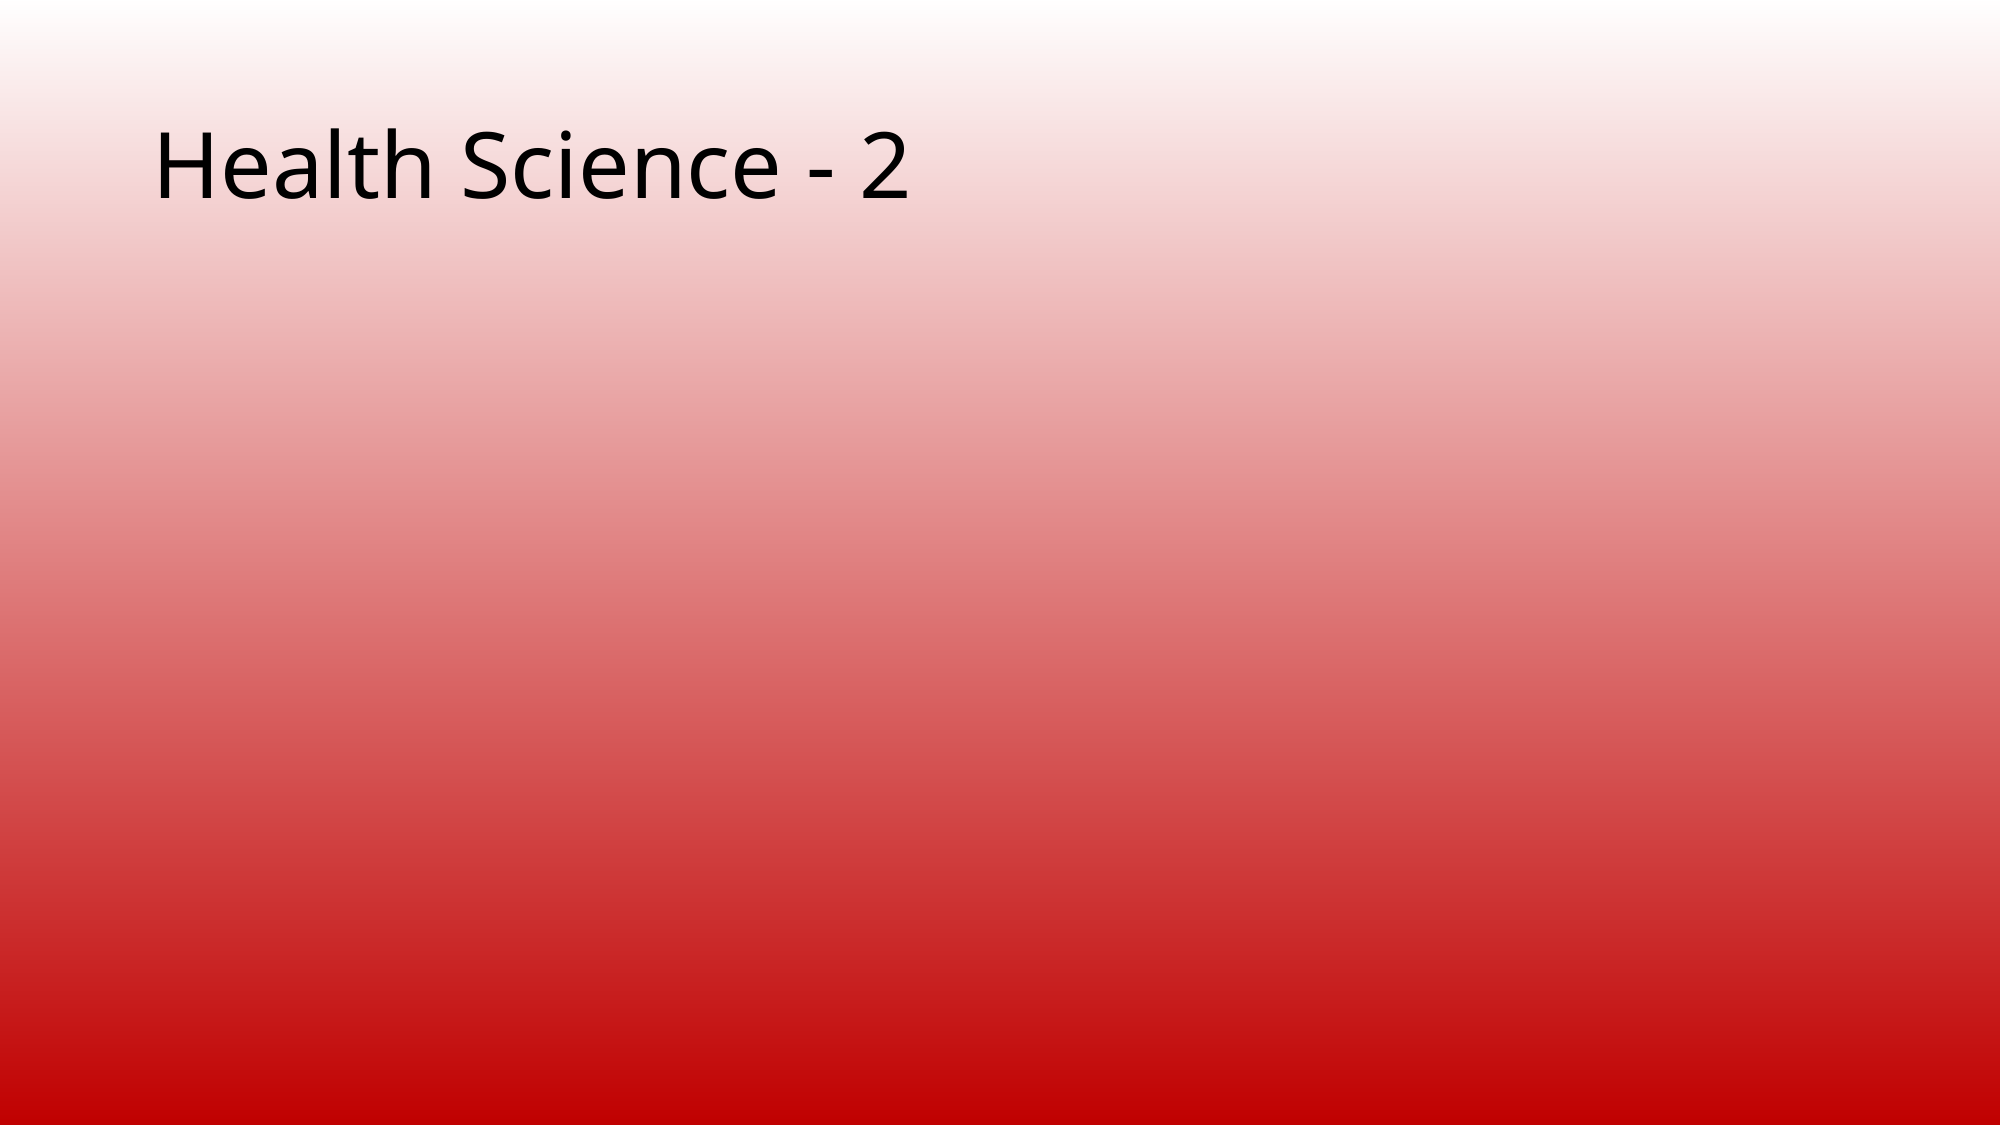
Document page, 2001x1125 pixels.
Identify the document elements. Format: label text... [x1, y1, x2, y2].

title Health Science - 2 [137, 59, 1863, 278]
